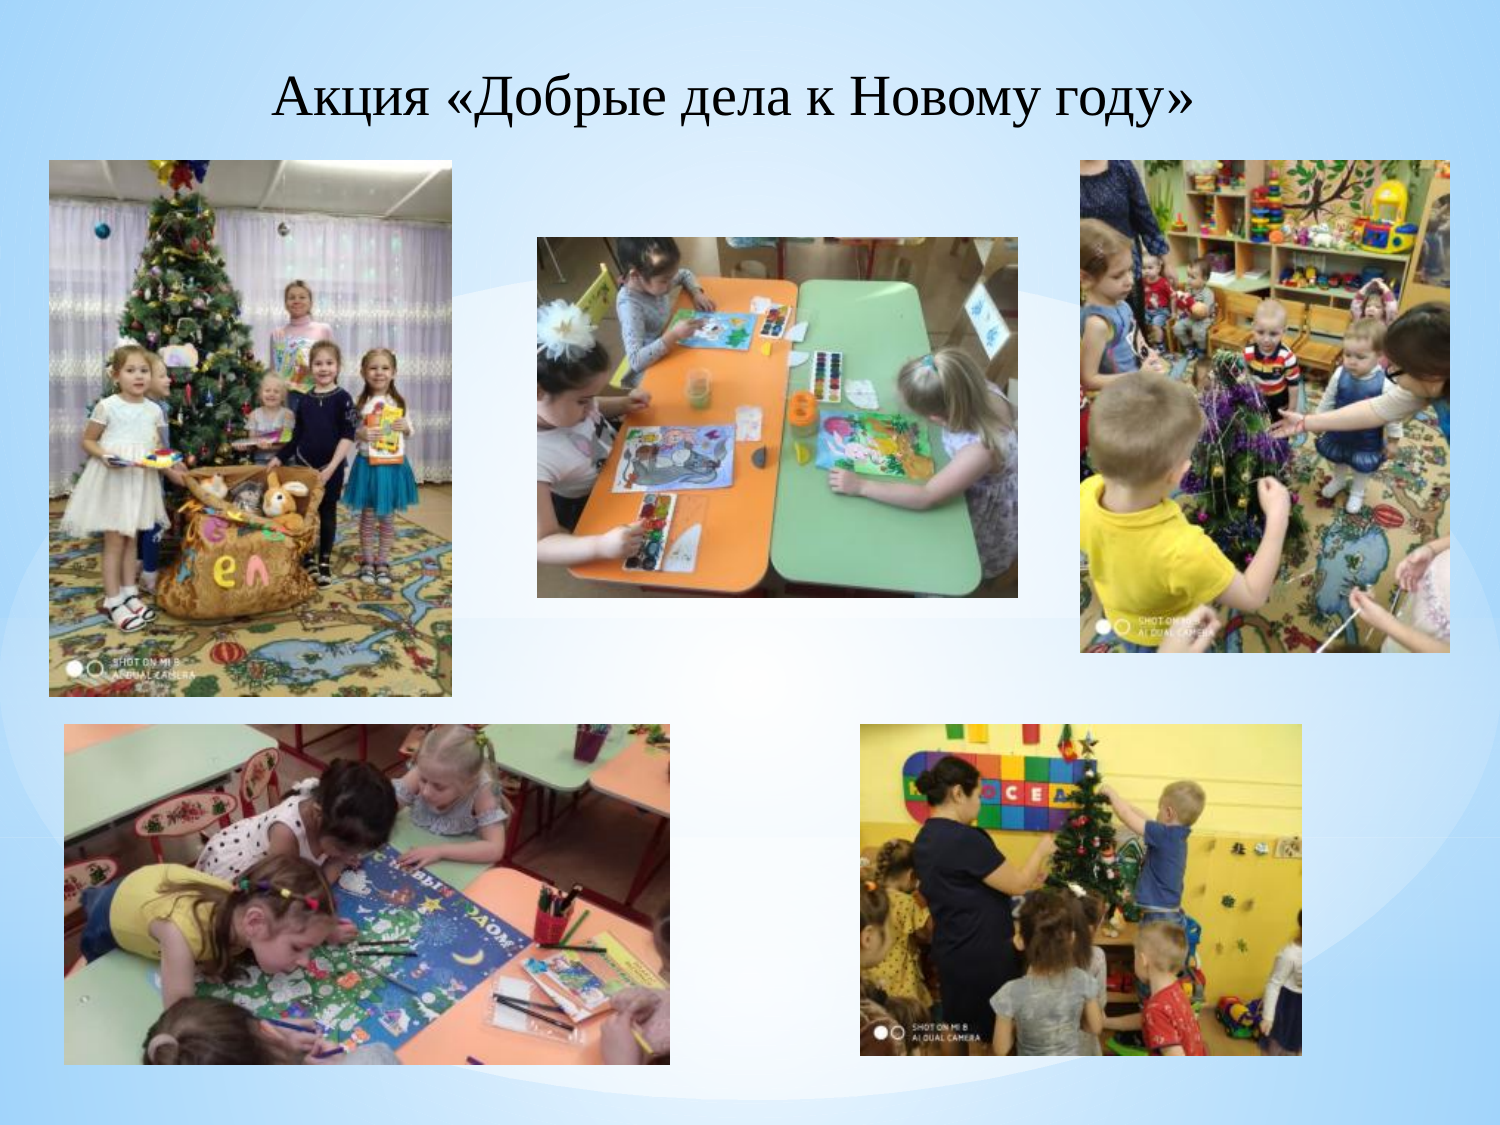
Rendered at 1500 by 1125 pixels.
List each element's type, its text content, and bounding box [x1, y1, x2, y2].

picture [49, 160, 453, 698]
picture [859, 724, 1302, 1056]
picture [537, 237, 1018, 599]
picture [1080, 160, 1451, 653]
picture [64, 724, 670, 1066]
text_box Акция «Добрые дела к Новому году» [256, 49, 1211, 135]
